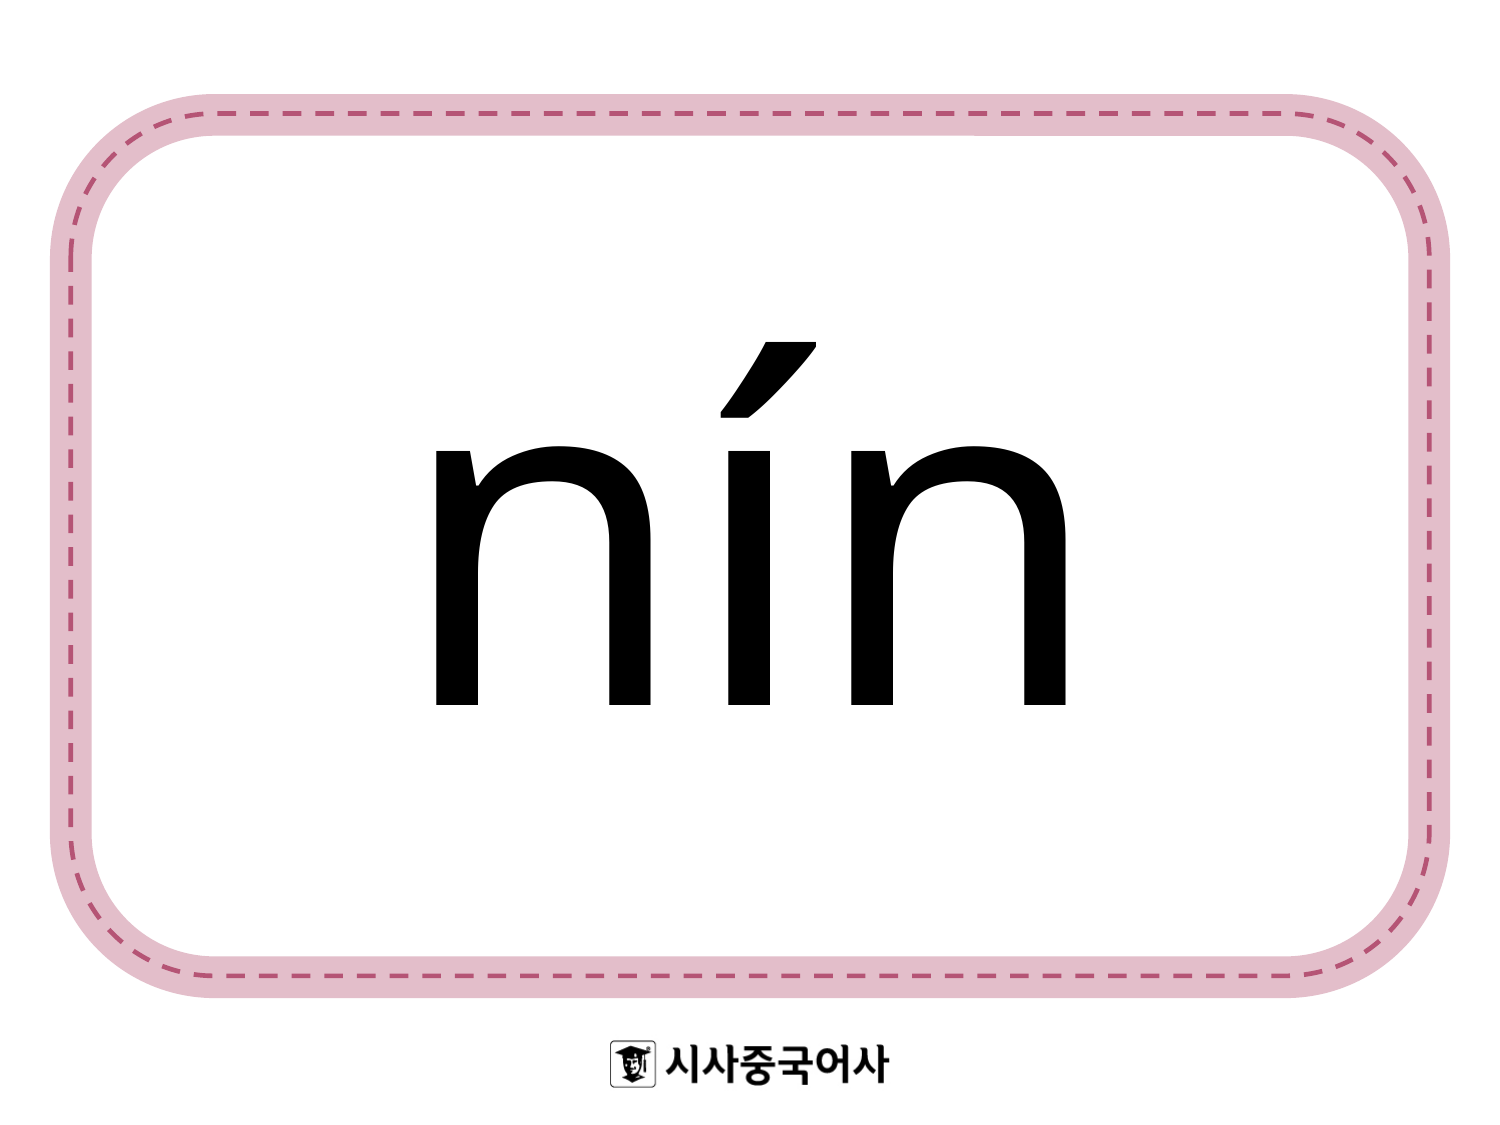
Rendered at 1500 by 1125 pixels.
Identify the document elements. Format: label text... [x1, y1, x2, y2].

picture [602, 1034, 898, 1094]
text_box nín [145, 189, 1354, 853]
